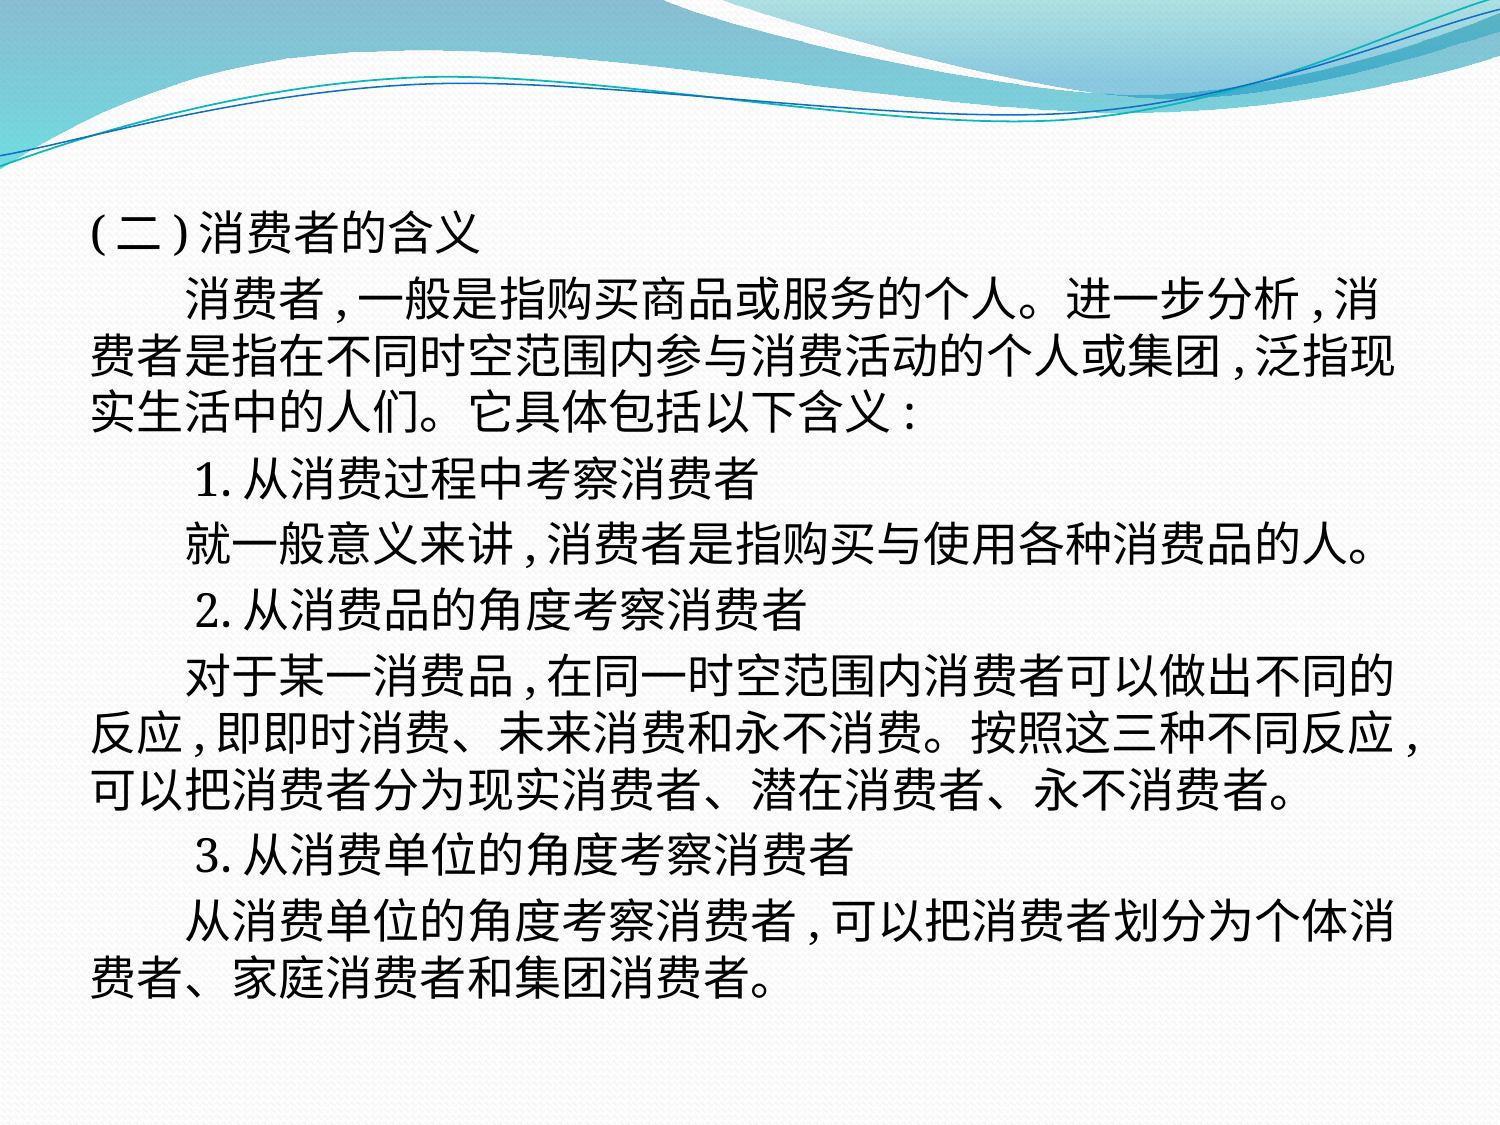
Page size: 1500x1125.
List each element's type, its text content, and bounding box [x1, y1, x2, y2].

list (二)消费者的含义 消费者,一般是指购买商品或服务的个人。进一步分析,消费者是指在不同时空范围内参与消费活动的个人或集团,泛指现实生活中的人们。它具体包括以下含义: 1.从消费过程中考察消费者 就一般意义来讲,消费者是指购买与使用各种消费品的人。 2.从消费品的角度考察消费者 对于某一消费品,在同一时空范围内消费者可以做出不同的反应,即即时消费、未来消费和永不消费。按照这三种不同反应,可以把消费者分为现实消费者、潜在消费者、永不消费者。 3.从消费单位的角度考察消费者 从消费单位的角度考察消费者,可以把消费者划分为个体消费者、家庭消费者和集团消费者。 [75, 196, 1425, 1038]
